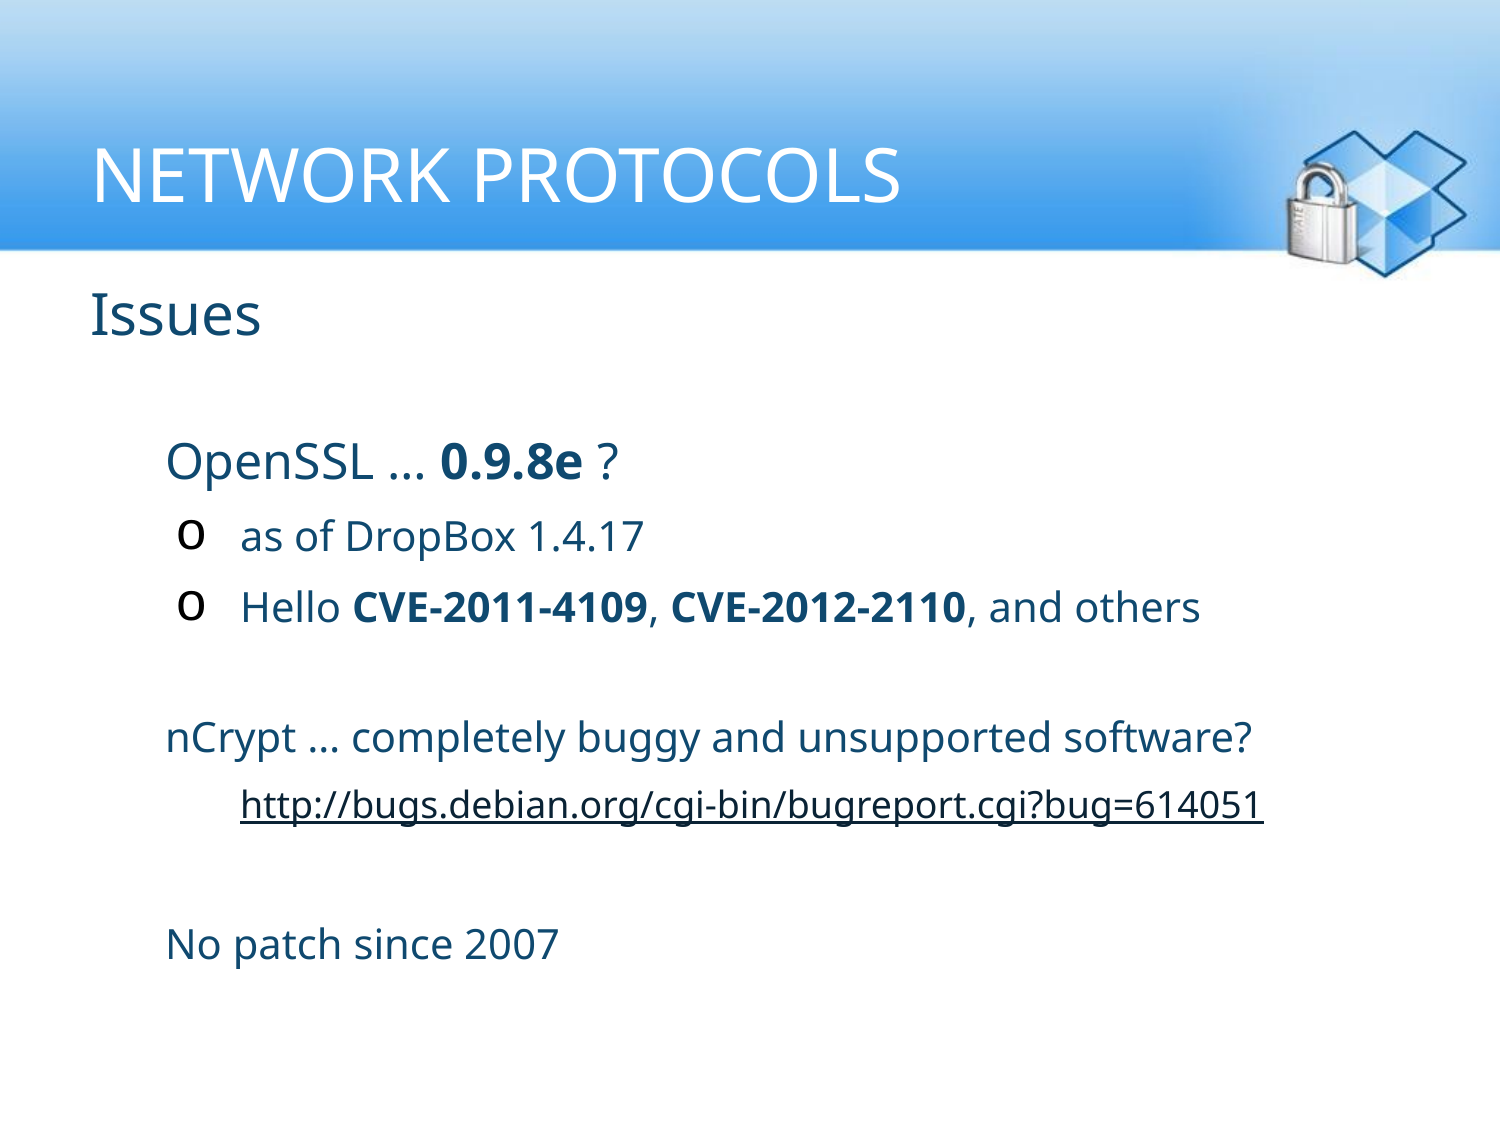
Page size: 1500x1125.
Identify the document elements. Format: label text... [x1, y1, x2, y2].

picture [0, 0, 1500, 1125]
title Network protocols [75, 45, 1425, 233]
list Issues OpenSSL … 0.9.8e ? as of DropBox 1.4.17 Hello CVE-2011-4109, CVE-2012-2110, and others nCrypt … completely buggy and unsupported software? http://bugs.debian.org/cgi-bin/bugreport.cgi?bug=614051 No patch since 2007 [75, 262, 1425, 1078]
